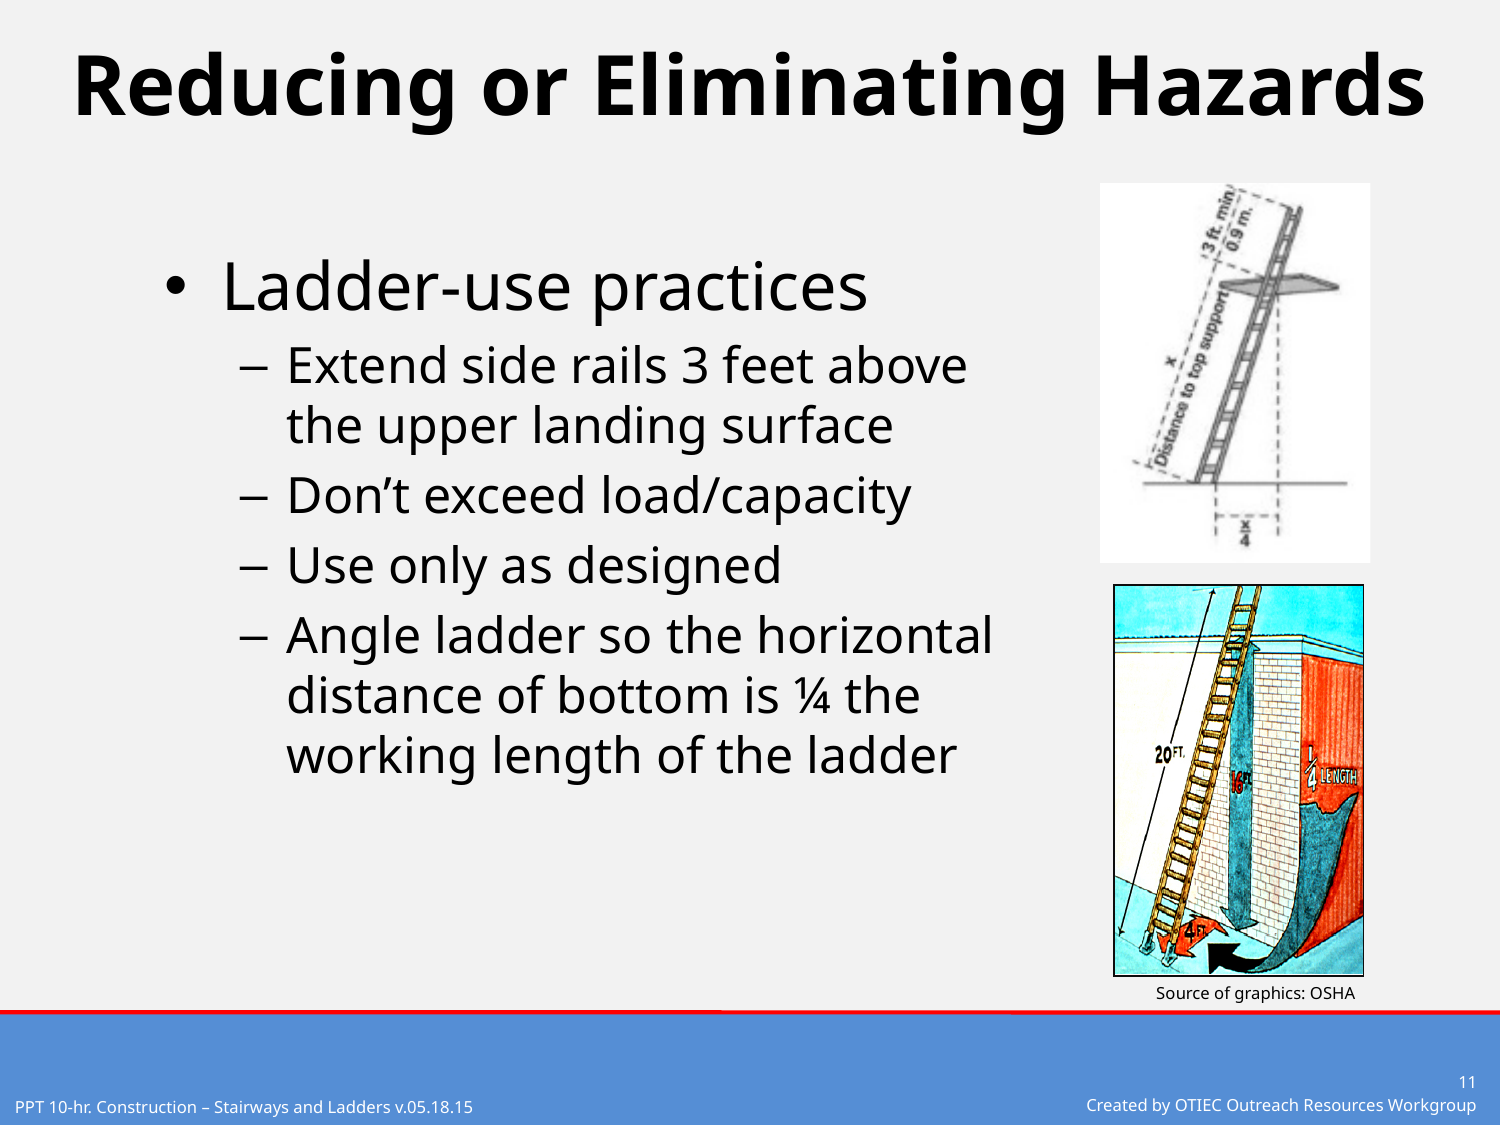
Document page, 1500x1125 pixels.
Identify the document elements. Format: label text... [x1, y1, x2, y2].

title Reducing or Eliminating Hazards [0, 24, 1500, 150]
picture [1114, 585, 1364, 976]
picture [1099, 182, 1371, 563]
list Ladder-use practices Extend side rails 3 feet above the upper landing surface Don’t exceed load/capacity Use only as designed Angle ladder so the horizontal distance of bottom is ¼ the working length of the ladder [150, 236, 1013, 864]
text_box Source of graphics: OSHA [1114, 975, 1371, 1011]
